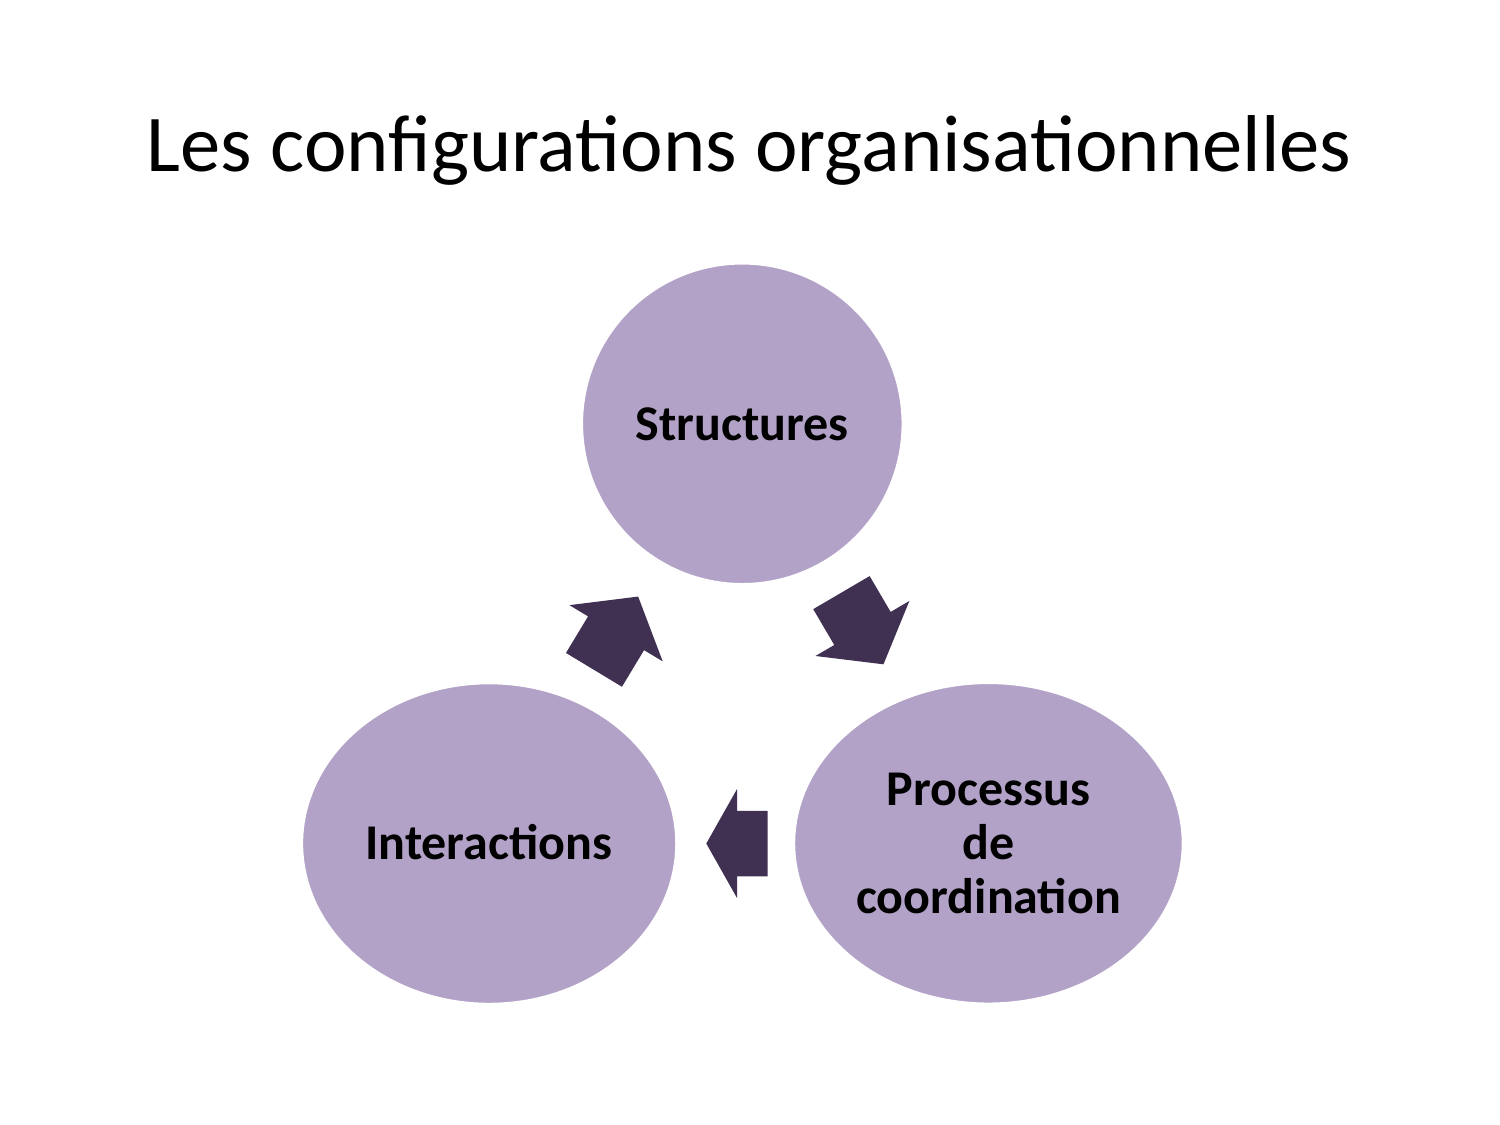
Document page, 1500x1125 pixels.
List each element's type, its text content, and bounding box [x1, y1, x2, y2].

title Les configurations organisationnelles [75, 45, 1425, 233]
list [74, 262, 1426, 1006]
